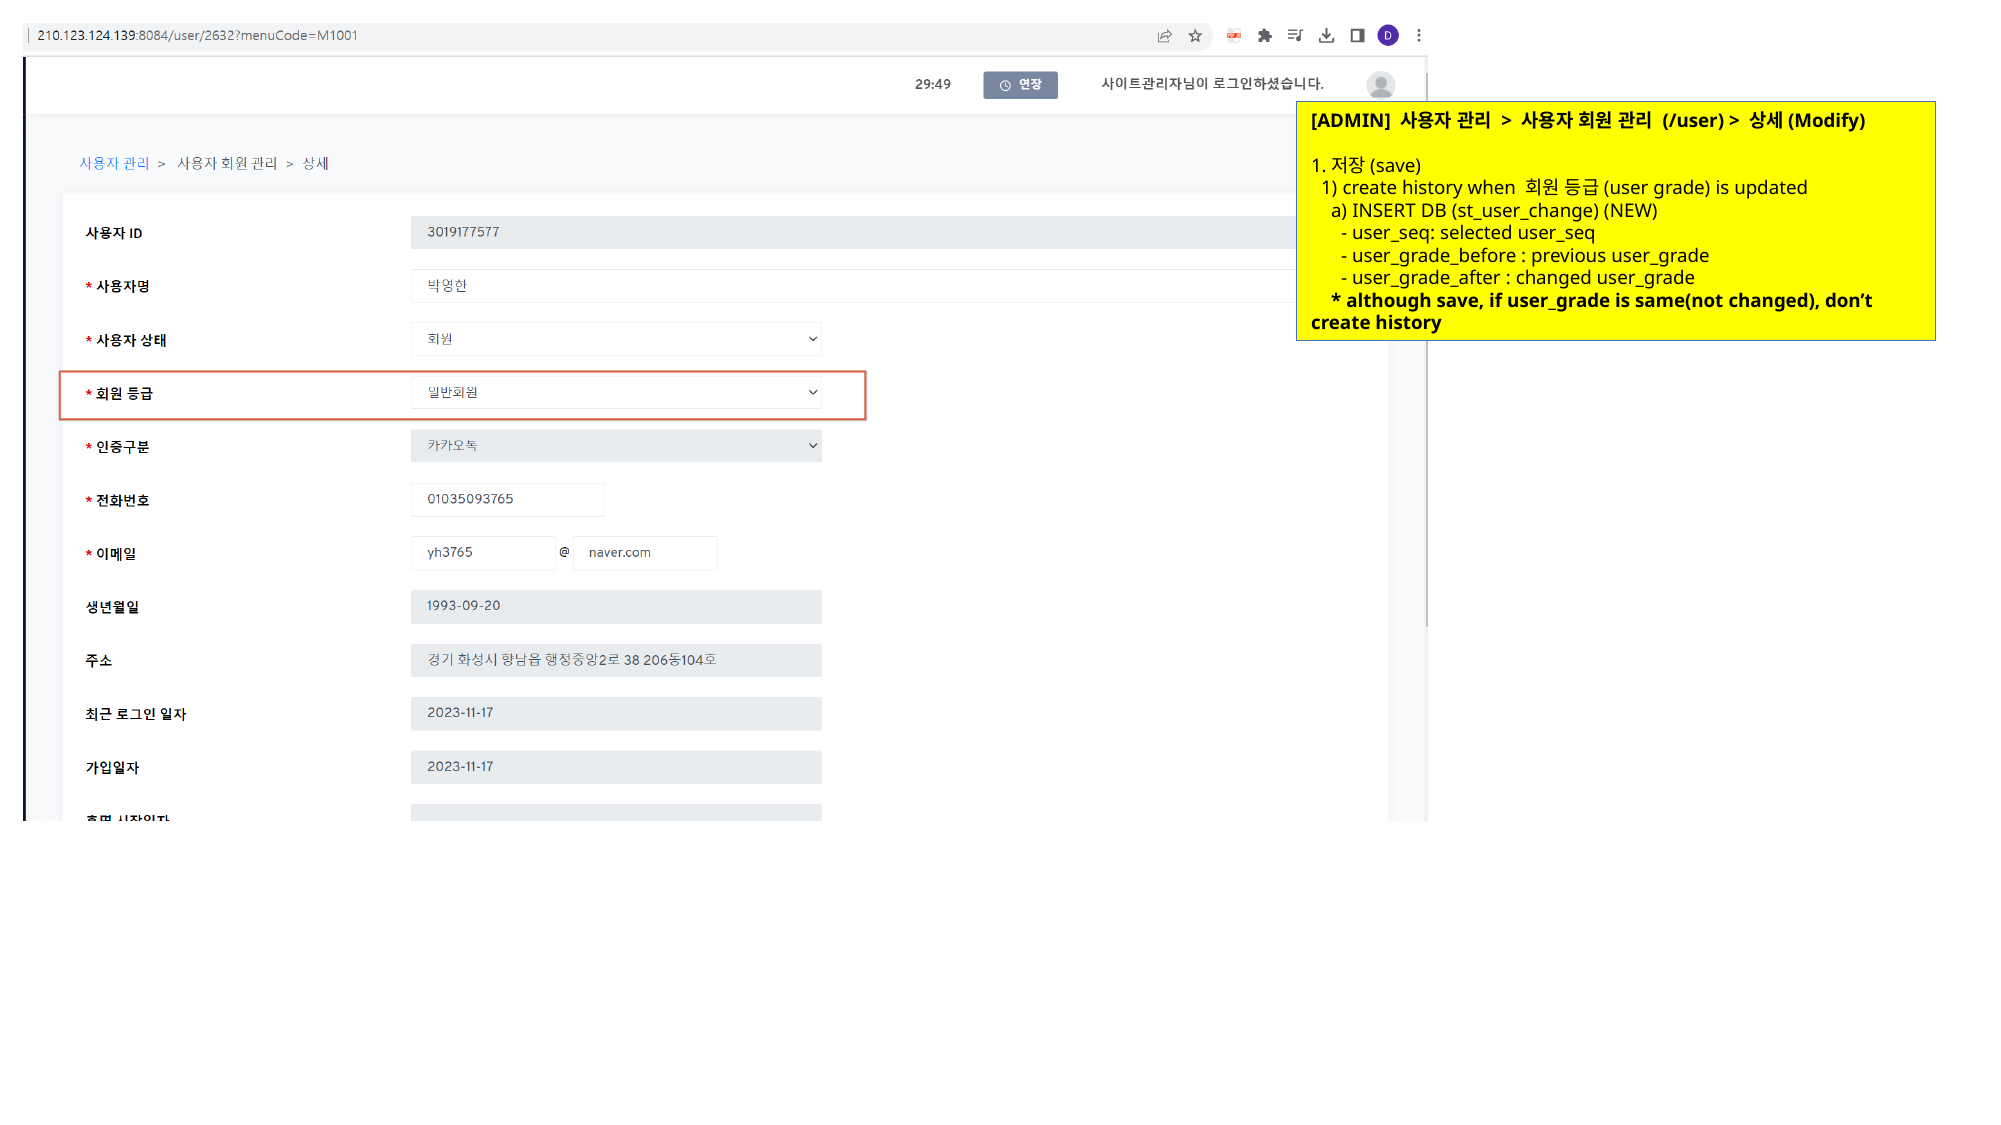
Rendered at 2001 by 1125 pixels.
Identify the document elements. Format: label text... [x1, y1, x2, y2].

text_box [ADMIN] 사용자 관리 > 사용자 회원 관리 (/user) > 상세(Modify) 1.저장(save) 1) create history when 회원 등급(user grade) is updated a) INSERT DB (st_user_change) (NEW) - user_seq: selected user_seq - user_grade_before : previous user_grade - user_grade_after : changed user_grade * although save, if user_grade is same(not changed), don’t create history [1428, 101, 1936, 341]
picture [23, 23, 1428, 821]
